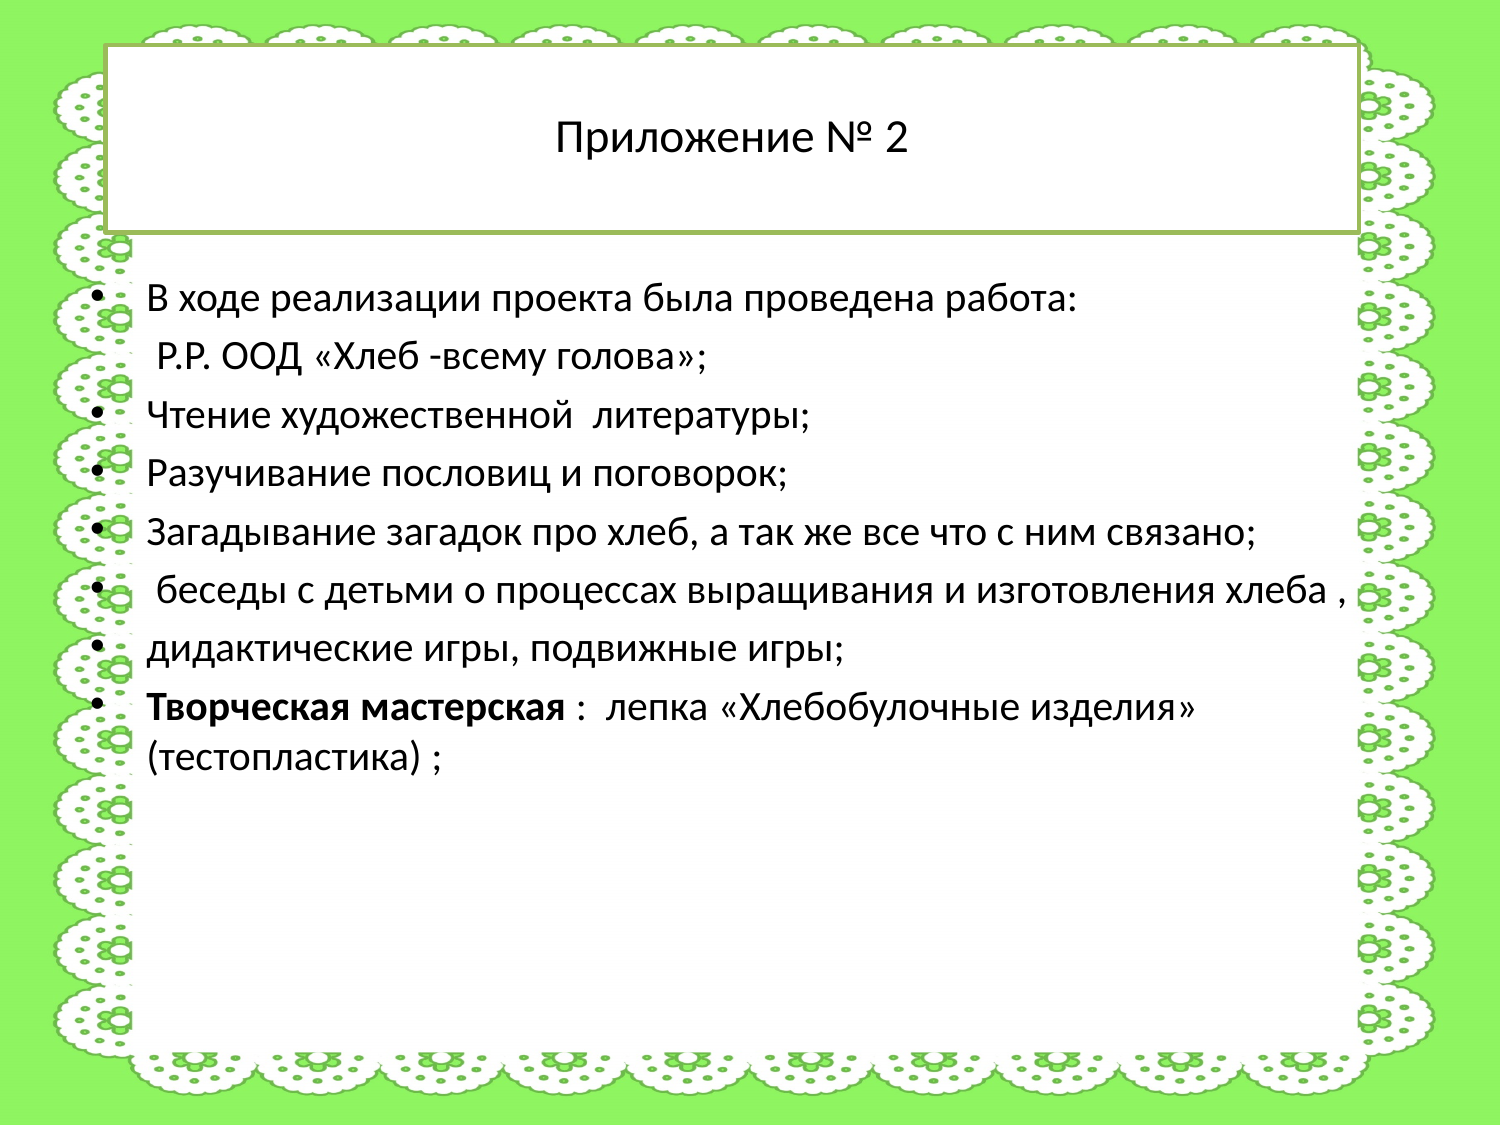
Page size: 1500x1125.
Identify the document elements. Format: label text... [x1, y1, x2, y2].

picture [0, 0, 1500, 1125]
title Приложение № 2 [103, 43, 1361, 235]
list В ходе реализации проекта была проведена работа: Р.Р. ООД «Хлеб -всему голова»; Чтение художественной литературы; Разучивание пословиц и поговорок; Загадывание загадок про хлеб, а так же все что с ним связано; беседы с детьми о процессах выращивания и изготовления хлеба , дидактические игры, подвижные игры; Творческая мастерская : лепка «Хлебобулочные изделия» (тестопластика) ; [75, 262, 1425, 1005]
